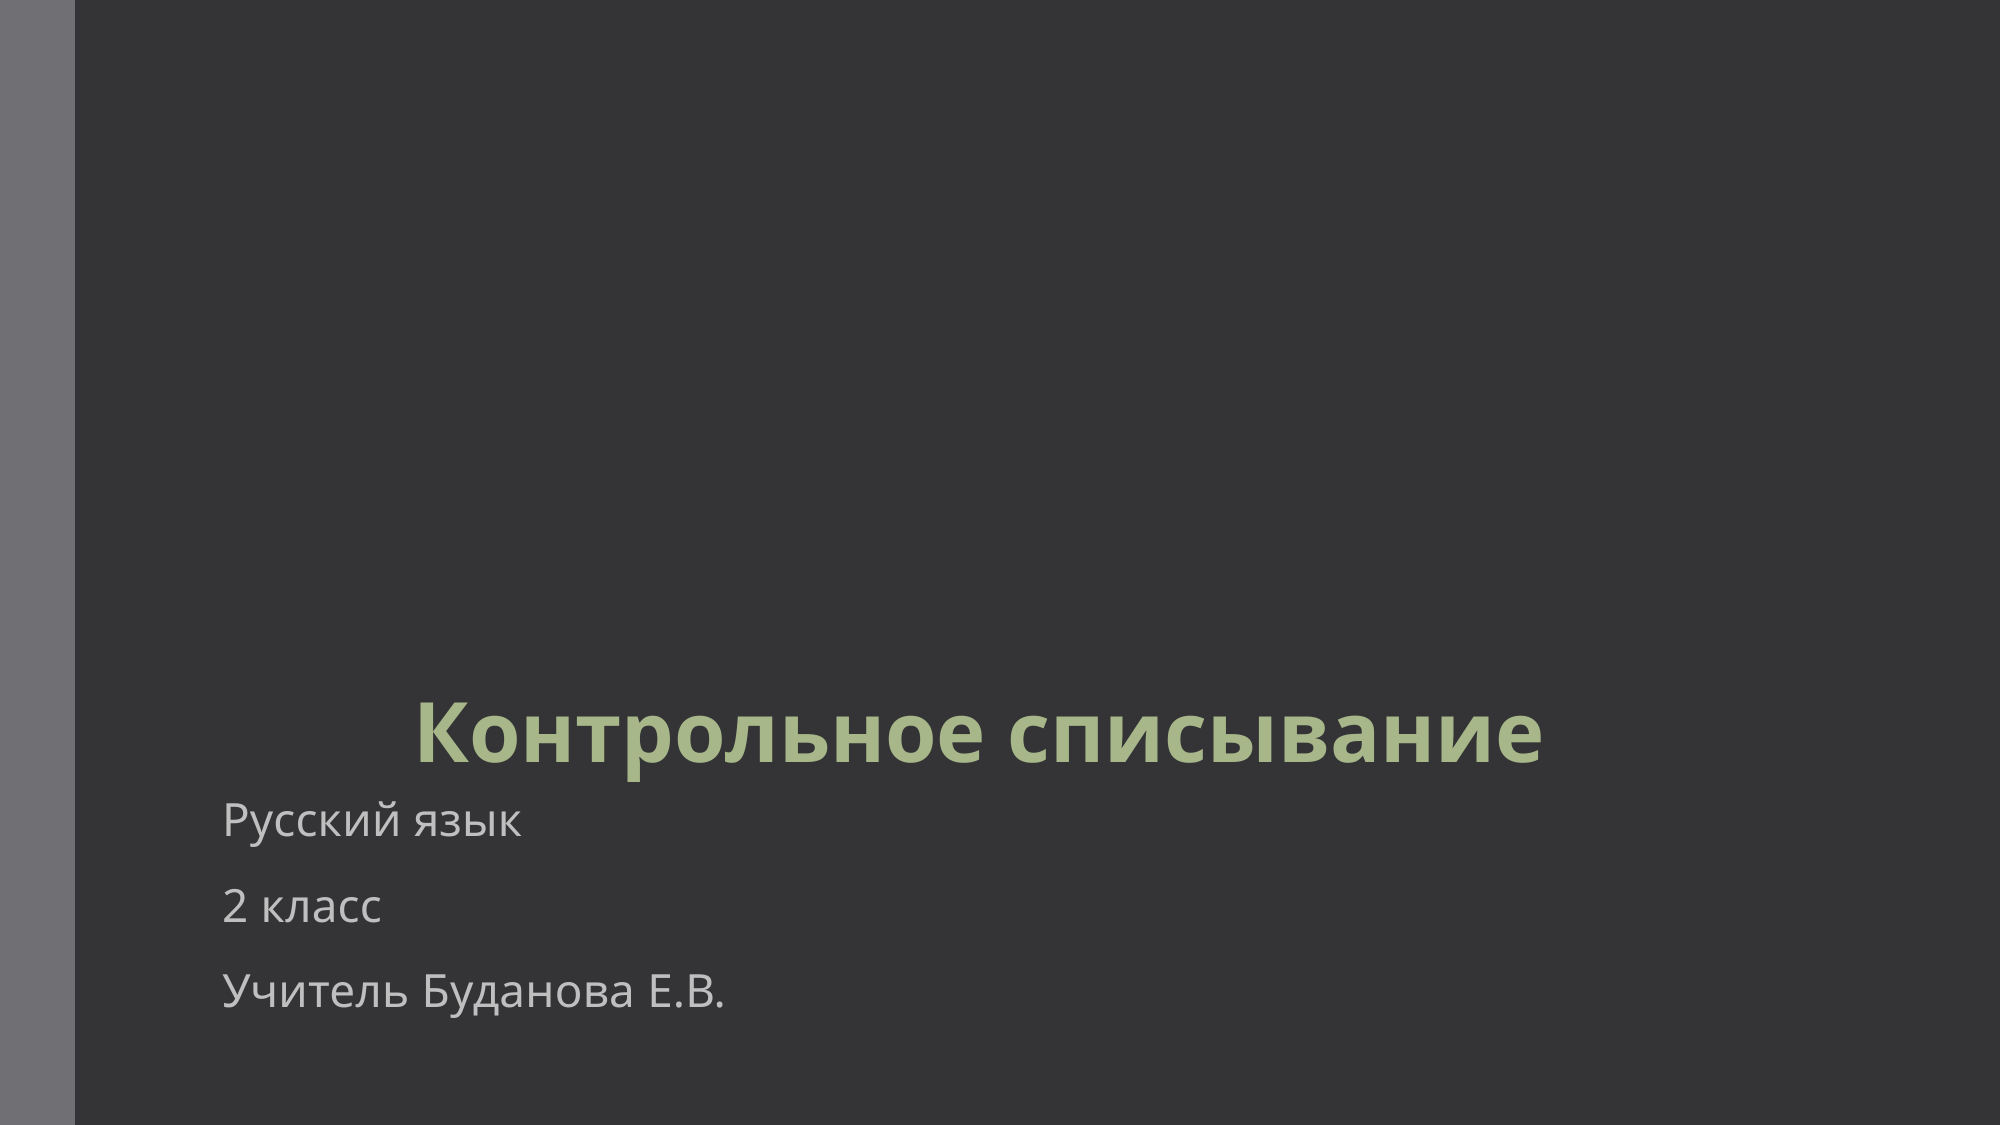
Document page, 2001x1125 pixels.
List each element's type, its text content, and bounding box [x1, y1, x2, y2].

title Контрольное списывание [206, 124, 1752, 787]
subtitle Русский язык 2 класс Учитель Буданова Е.В. [206, 787, 1752, 1065]
